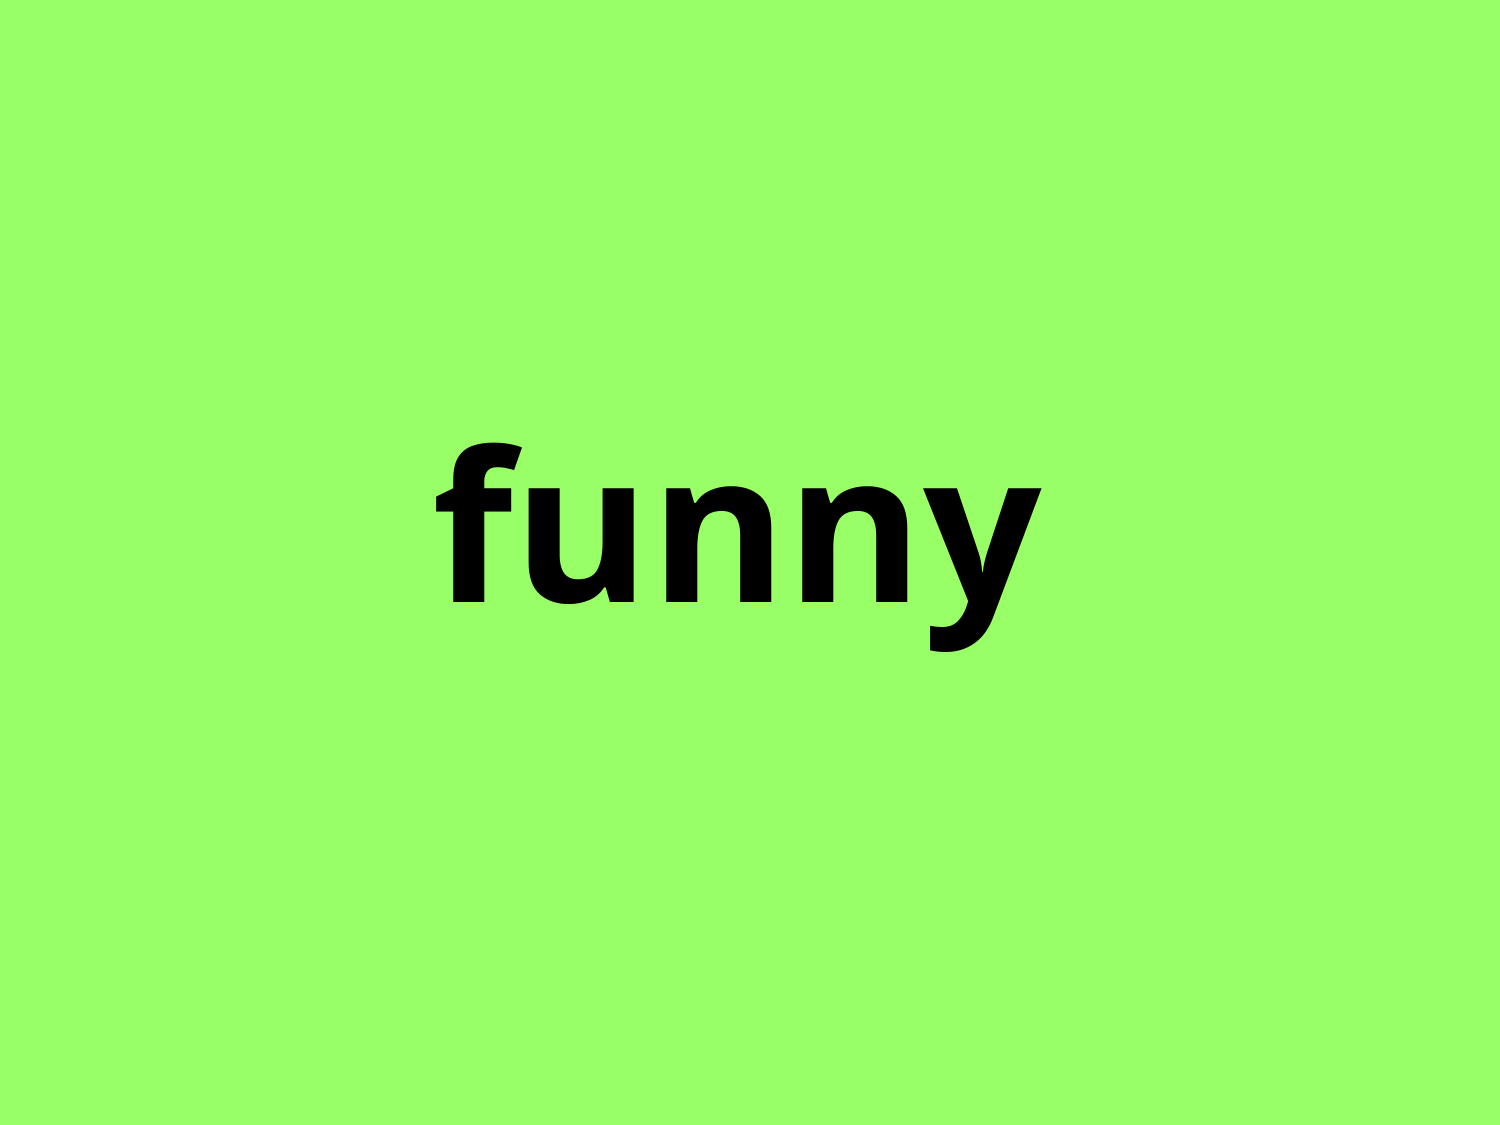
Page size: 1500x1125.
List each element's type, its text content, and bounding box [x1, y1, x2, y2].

title funny [99, 424, 1376, 613]
